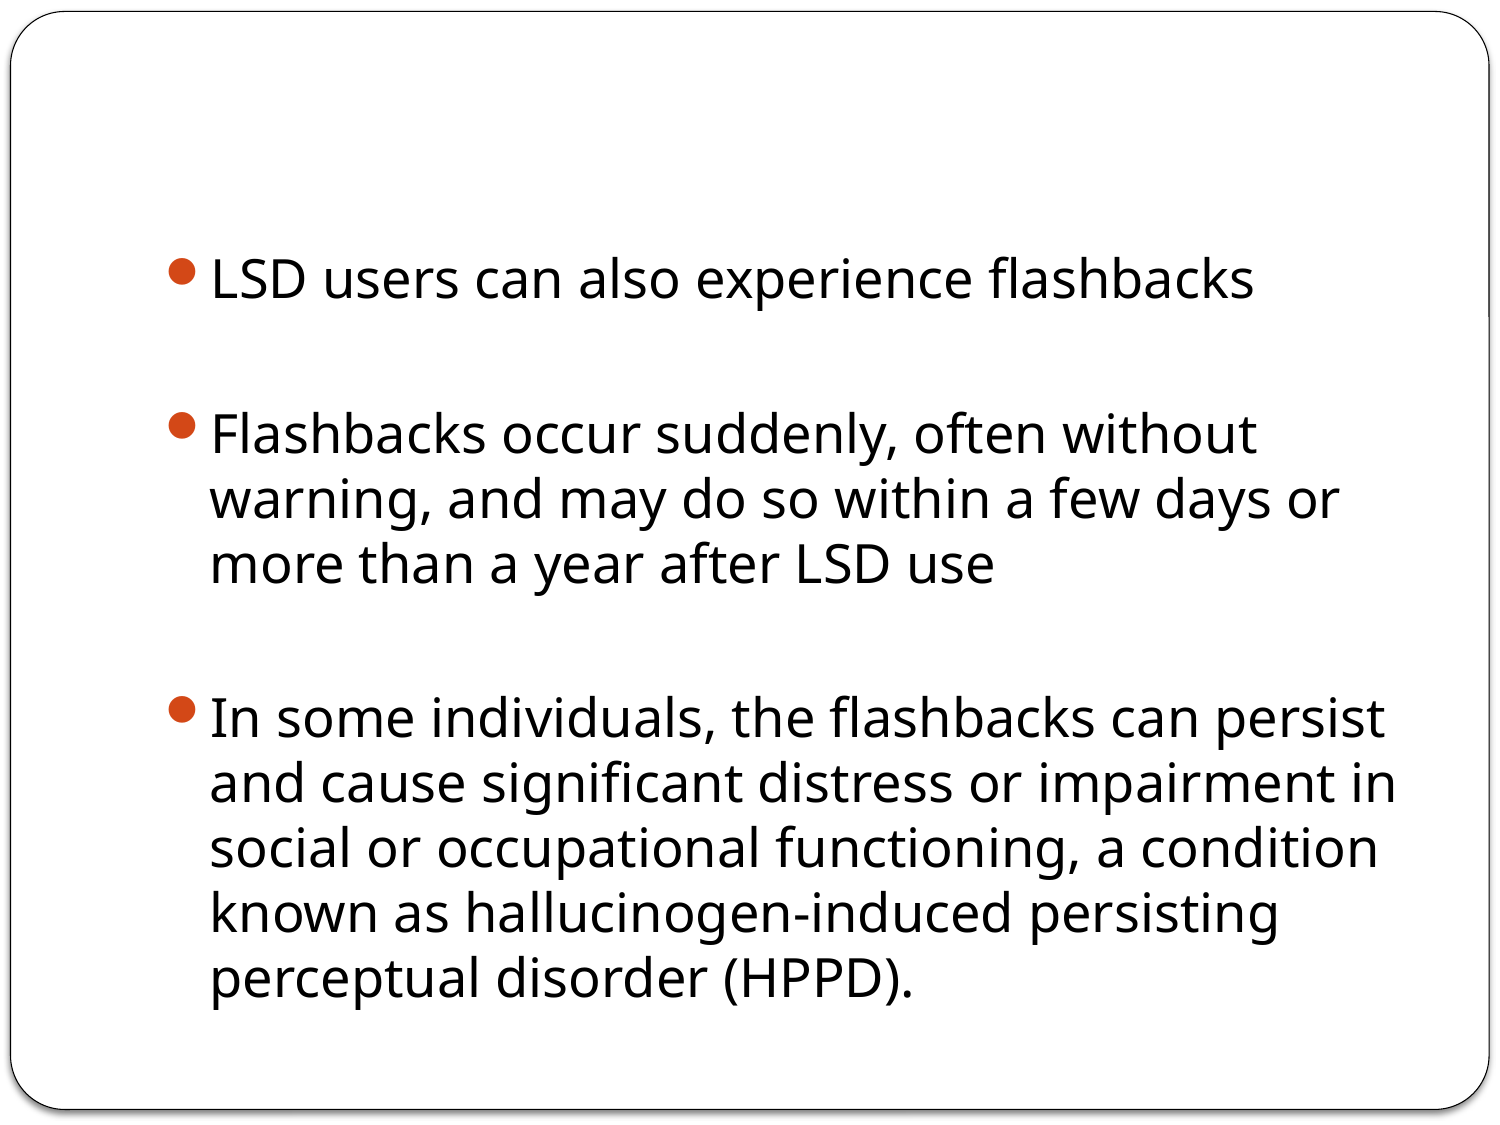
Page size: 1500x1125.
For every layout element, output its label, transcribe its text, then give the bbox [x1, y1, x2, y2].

list LSD users can also experience flashbacks Flashbacks occur suddenly, often without warning, and may do so within a few days or more than a year after LSD use In some individuals, the flashbacks can persist and cause significant distress or impairment in social or occupational functioning, a condition known as hallucinogen-induced persisting perceptual disorder (HPPD). [150, 237, 1425, 988]
